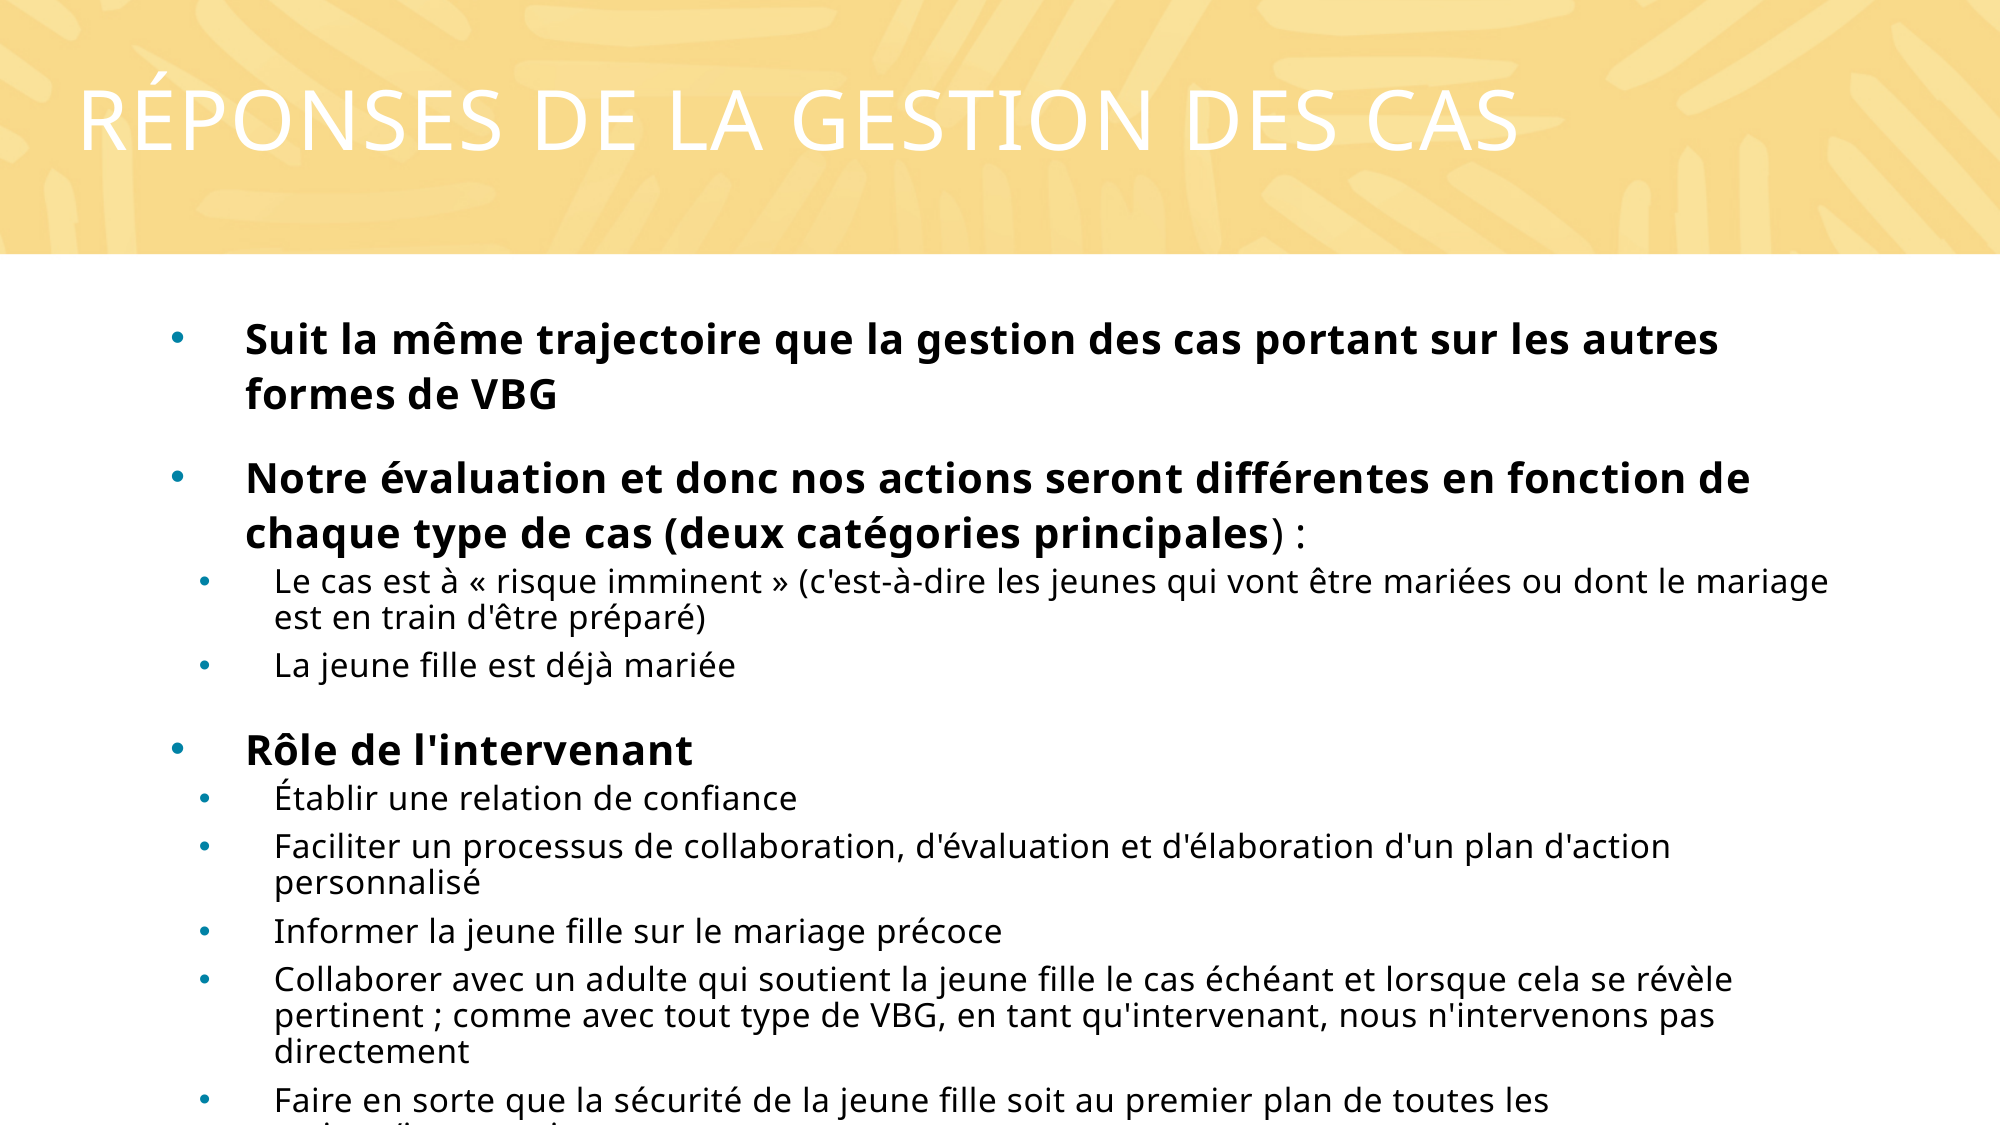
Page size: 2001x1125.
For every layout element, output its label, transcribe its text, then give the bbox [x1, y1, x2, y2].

picture [0, 0, 2000, 1125]
title Réponses de la gestion des cas [61, 33, 1938, 220]
list Suit la même trajectoire que la gestion des cas portant sur les autres formes de VBG Notre évaluation et donc nos actions seront différentes en fonction de chaque type de cas (deux catégories principales) : Le cas est à « risque imminent » (c'est-à-dire les jeunes qui vont être mariées ou dont le mariage est en train d'être préparé) La jeune fille est déjà mariée Rôle de l'intervenant Établir une relation de confiance Faciliter un processus de collaboration, d'évaluation et d'élaboration d'un plan d'action personnalisé Informer la jeune fille sur le mariage précoce Collaborer avec un adulte qui soutient la jeune fille le cas échéant et lorsque cela se révèle pertinent ; comme avec tout type de VBG, en tant qu'intervenant, nous n'intervenons pas directement Faire en sorte que la sécurité de la jeune fille soit au premier plan de toutes les actions/interventions [162, 299, 1864, 1025]
